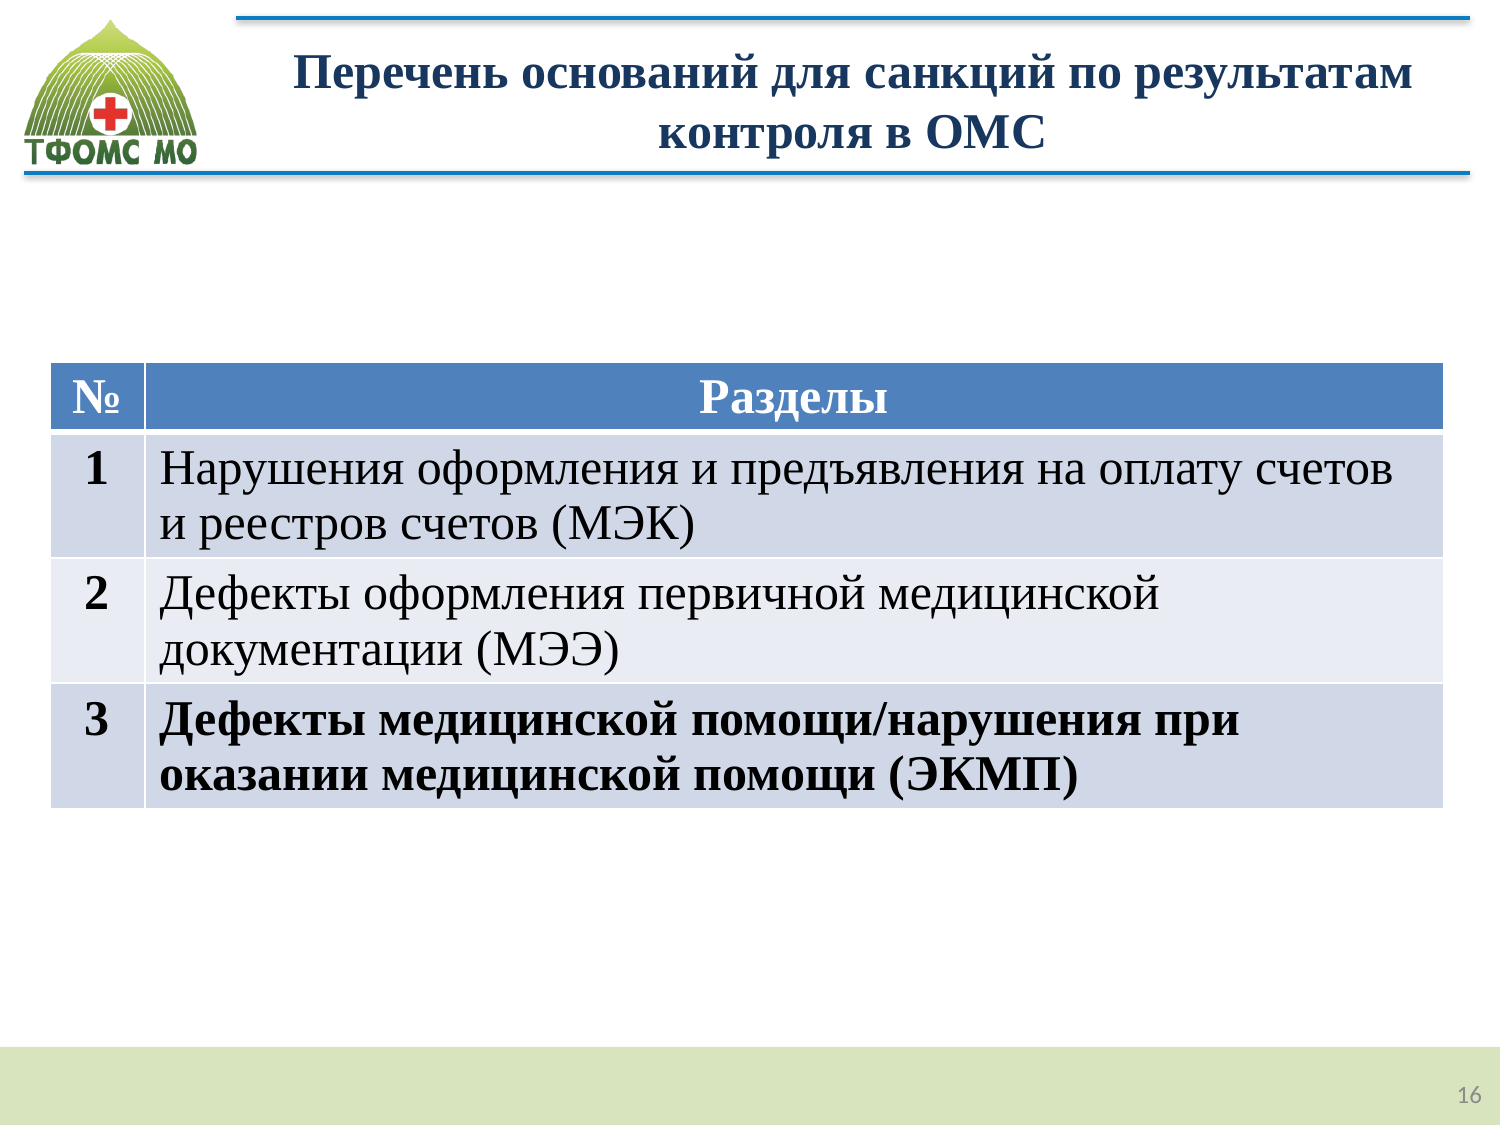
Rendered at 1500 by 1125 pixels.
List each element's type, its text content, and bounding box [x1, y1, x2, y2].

table_cell Дефекты оформления первичной медицинской документации (МЭЭ) [146, 559, 1443, 682]
table_header Разделы [146, 363, 1443, 429]
table_cell 3 [51, 684, 144, 808]
table_header № [51, 363, 144, 429]
table_cell 1 [51, 435, 144, 557]
slide_number 16 [1147, 1063, 1498, 1124]
text_box [0, 1045, 1500, 1125]
table_cell Нарушения оформления и предъявления на оплату счетов и реестров счетов (МЭК) [146, 435, 1443, 557]
table_cell 2 [51, 559, 144, 682]
table_cell Дефекты медицинской помощи/нарушения при оказании медицинской помощи (ЭКМП) [146, 684, 1443, 808]
text_box Перечень оснований для санкций по результатам контроля в ОМС [236, 30, 1471, 166]
picture [23, 16, 197, 165]
